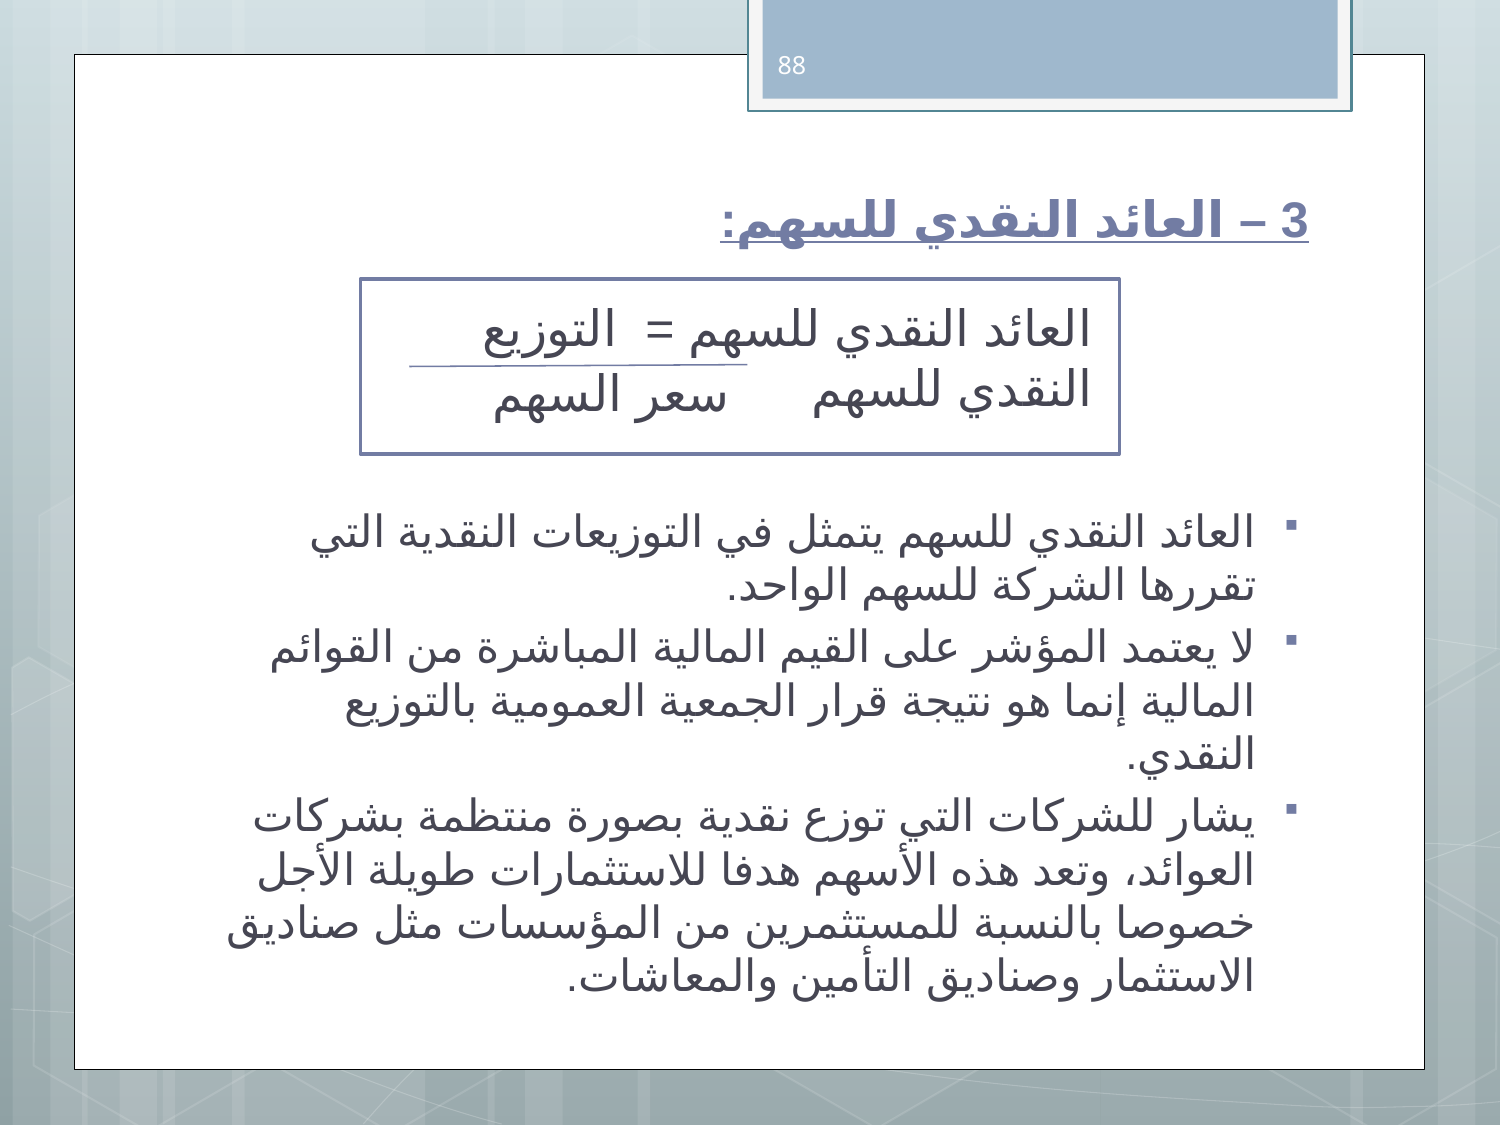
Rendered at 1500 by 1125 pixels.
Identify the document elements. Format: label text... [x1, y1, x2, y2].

list العائد النقدي للسهم يتمثل في التوزيعات النقدية التي تقررها الشركة للسهم الواحد. لا يعتمد المؤشر على القيم المالية المباشرة من القوائم المالية إنما هو نتيجة قرار الجمعية العمومية بالتوزيع النقدي. يشار للشركات التي توزع نقدية بصورة منتظمة بشركات العوائد، وتعد هذه الأسهم هدفا للاستثمارات طويلة الأجل خصوصا بالنسبة للمستثمرين من المؤسسات مثل صناديق الاستثمار وصناديق التأمين والمعاشات. [187, 495, 1323, 1012]
slide_number 88 [762, 36, 982, 97]
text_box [359, 278, 1120, 455]
title 3 – العائد النقدي للسهم: [171, 168, 1324, 256]
